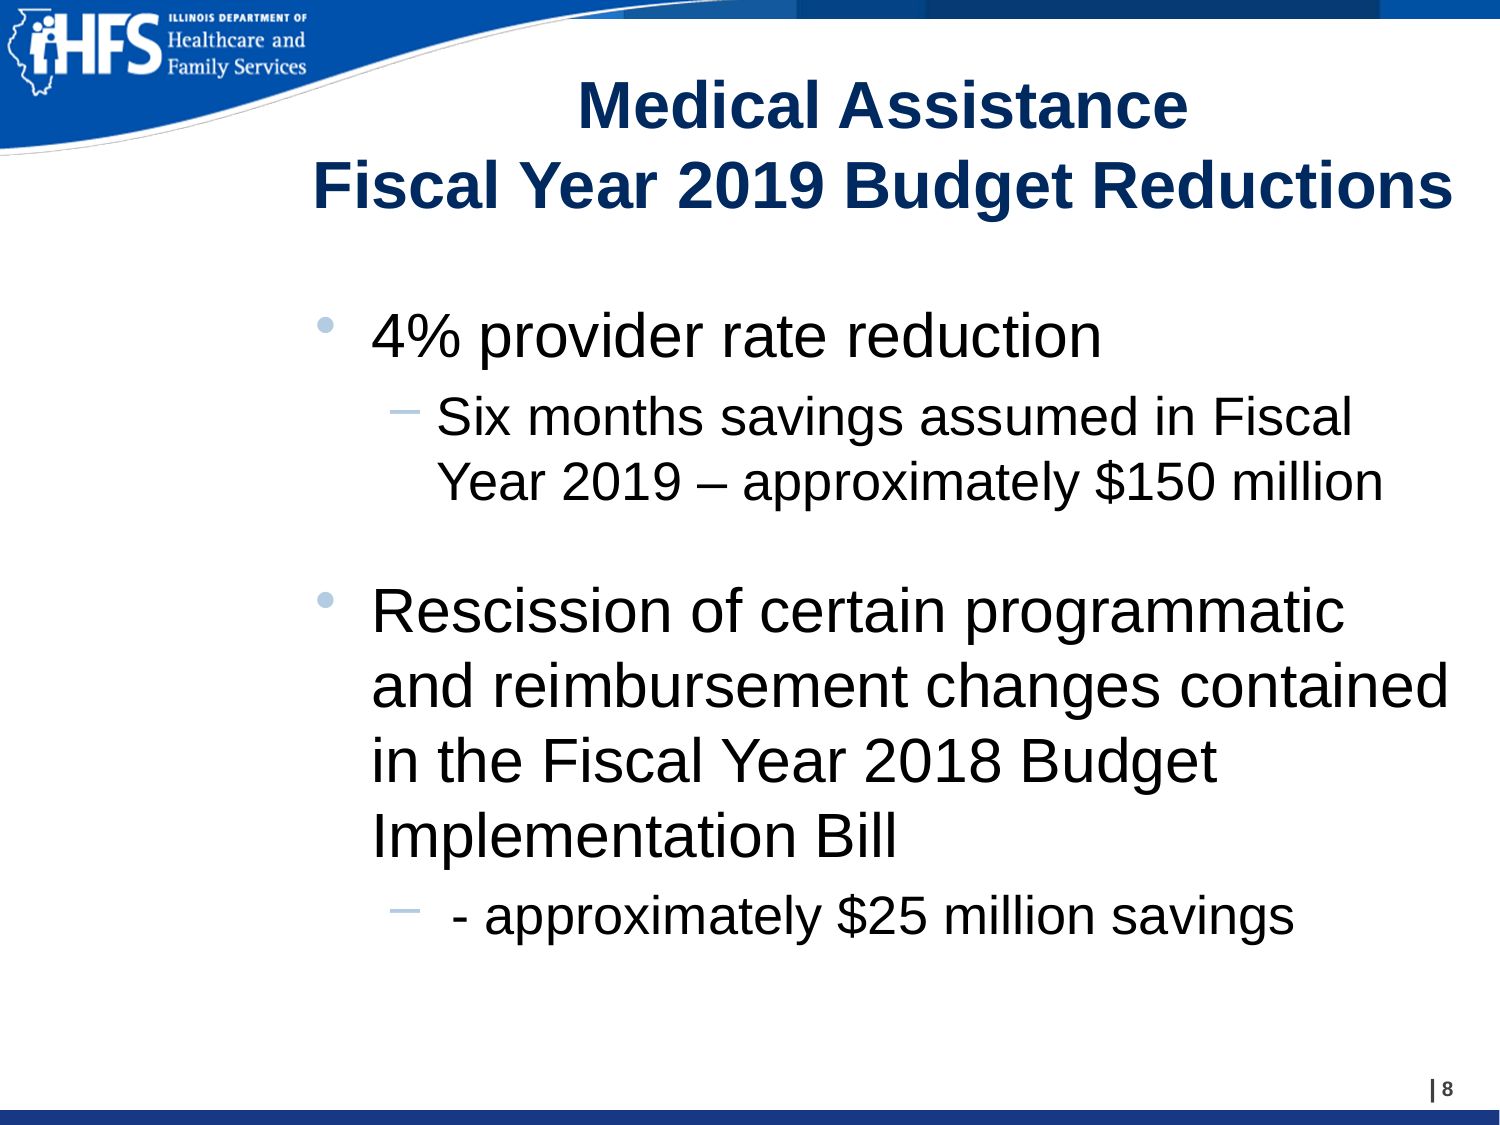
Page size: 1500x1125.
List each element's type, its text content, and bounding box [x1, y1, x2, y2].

list 4% provider rate reduction Six months savings assumed in Fiscal Year 2019 – approximately $150 million Rescission of certain programmatic and reimbursement changes contained in the Fiscal Year 2018 Budget Implementation Bill - approximately $25 million savings [300, 287, 1475, 1013]
title Medical Assistance Fiscal Year 2019 Budget Reductions [250, 78, 1500, 207]
picture [0, 0, 1500, 156]
